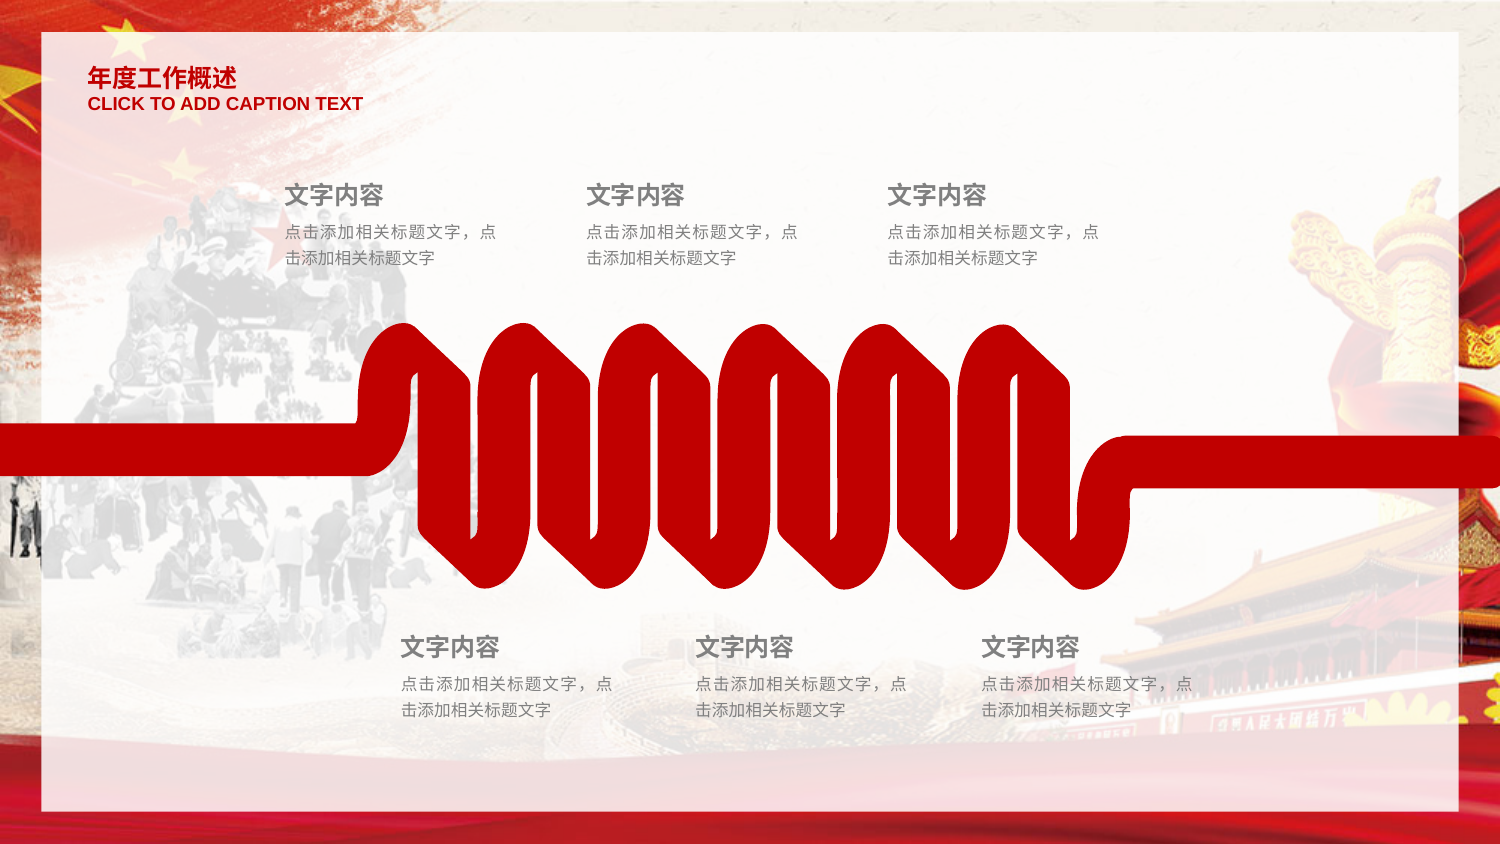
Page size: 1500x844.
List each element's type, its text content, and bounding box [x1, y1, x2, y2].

text_box [1077, 435, 1500, 590]
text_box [595, 314, 715, 598]
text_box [718, 323, 835, 590]
text_box 点击添加相关标题文字，点击添加相关标题文字 [575, 210, 809, 274]
text_box 点击添加相关标题文字，点击添加相关标题文字 [390, 662, 624, 725]
text_box 点击添加相关标题文字，点击添加相关标题文字 [273, 210, 508, 274]
text_box 文字内容 [273, 173, 492, 210]
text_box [450, 314, 595, 598]
picture [0, 487, 1500, 844]
text_box 点击添加相关标题文字，点击添加相关标题文字 [970, 662, 1204, 725]
text_box 文字内容 [575, 173, 794, 210]
text_box 文字内容 [684, 625, 903, 662]
text_box 文字内容 [876, 173, 1095, 210]
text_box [809, 315, 954, 599]
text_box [0, 322, 475, 586]
text_box 点击添加相关标题文字，点击添加相关标题文字 [684, 662, 918, 725]
text_box 文字内容 [970, 625, 1189, 662]
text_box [954, 315, 1074, 599]
picture [0, 0, 1500, 438]
text_box 文字内容 [390, 625, 609, 662]
text_box 点击添加相关标题文字，点击添加相关标题文字 [876, 210, 1111, 274]
